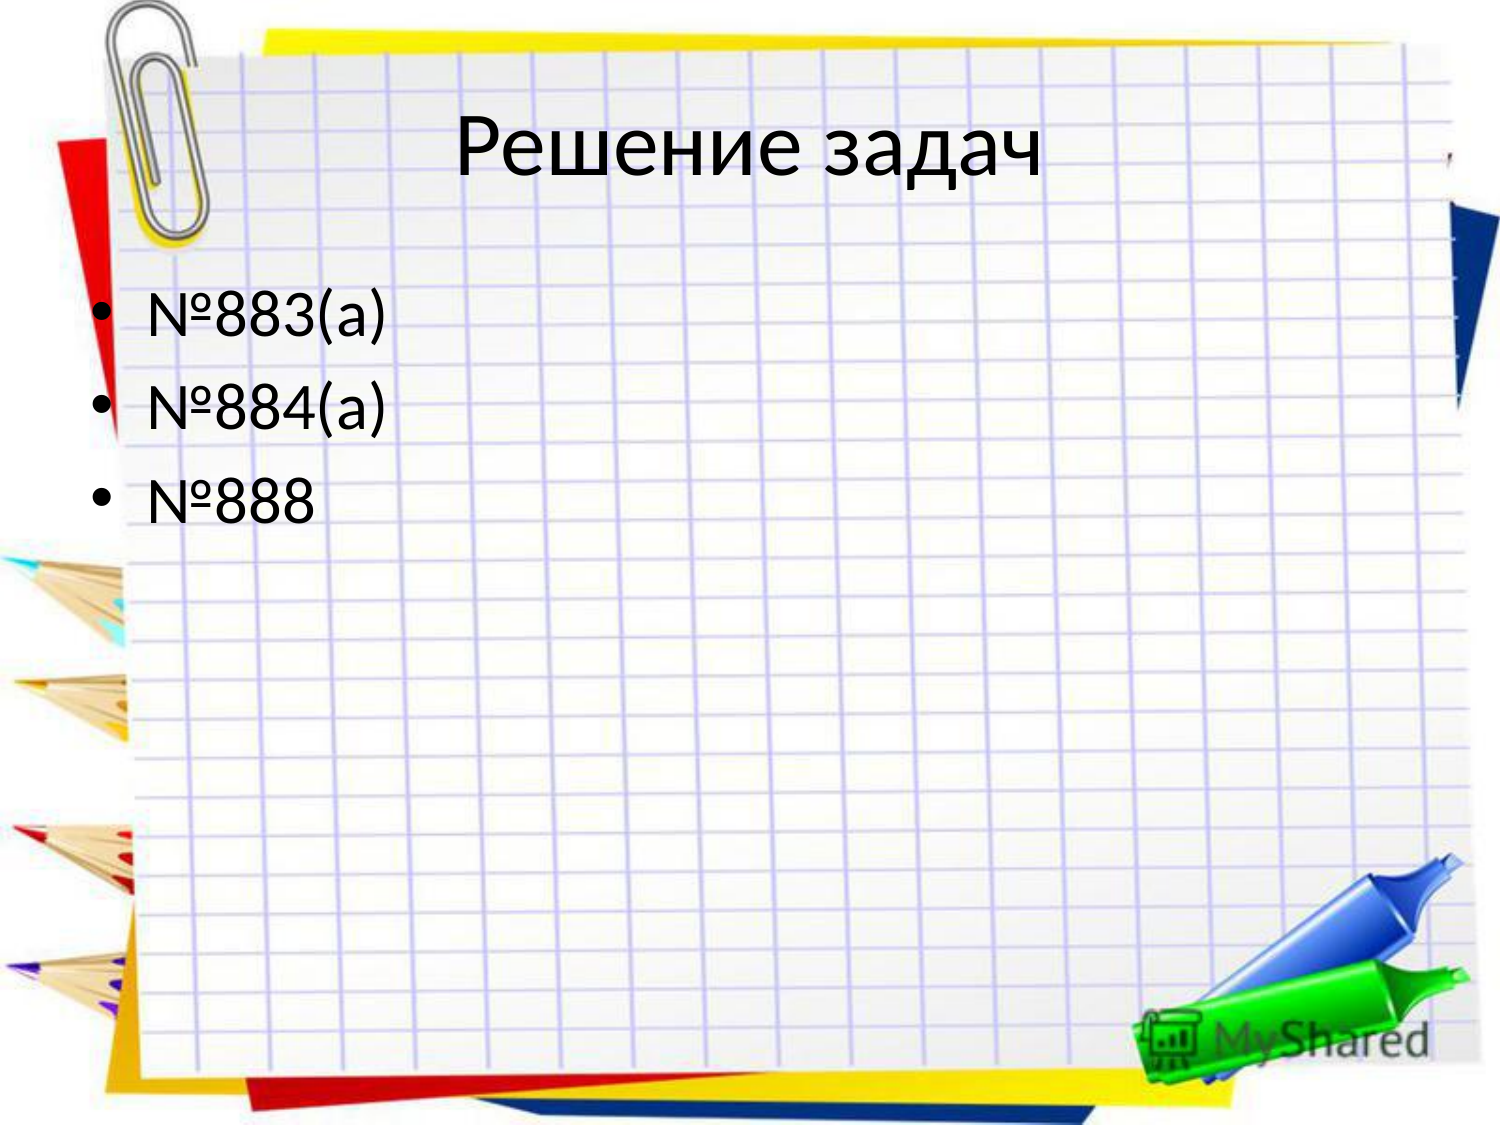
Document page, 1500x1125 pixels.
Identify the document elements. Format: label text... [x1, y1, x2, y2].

list №883(а) №884(а) №888 [75, 262, 1425, 1005]
picture [0, 0, 1500, 1125]
title Решение задач [75, 45, 1425, 233]
